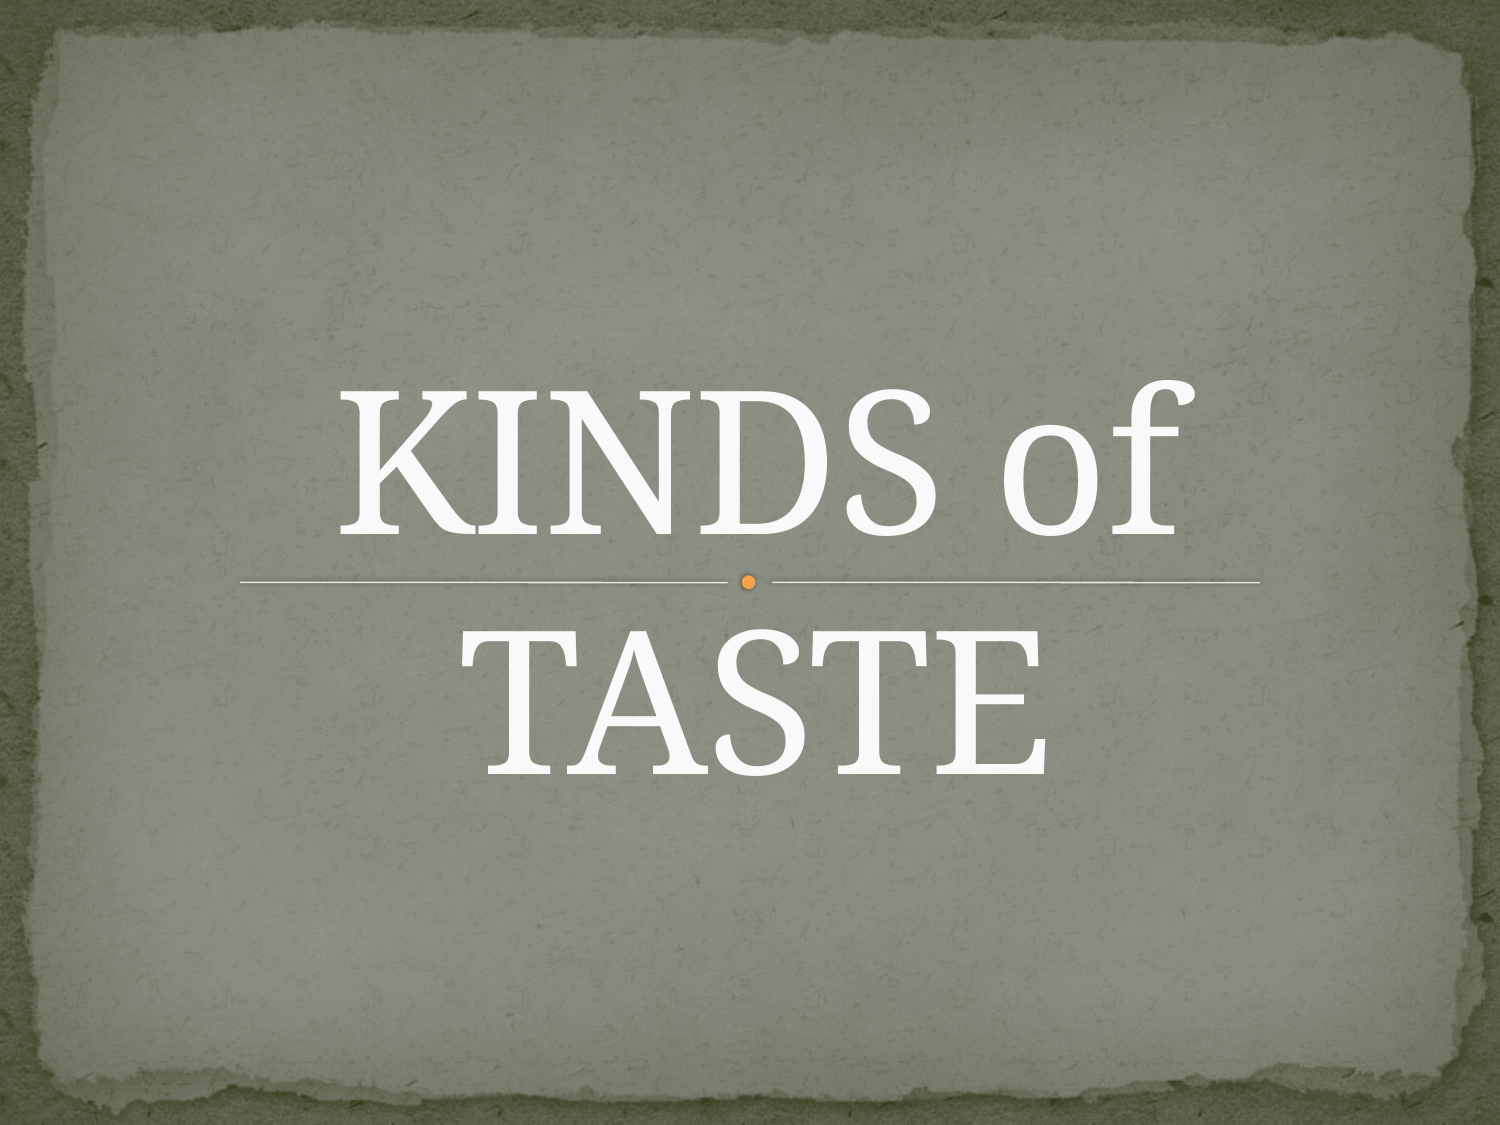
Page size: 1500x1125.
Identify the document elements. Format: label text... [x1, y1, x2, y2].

title KINDS of TASTE [74, 235, 1438, 823]
